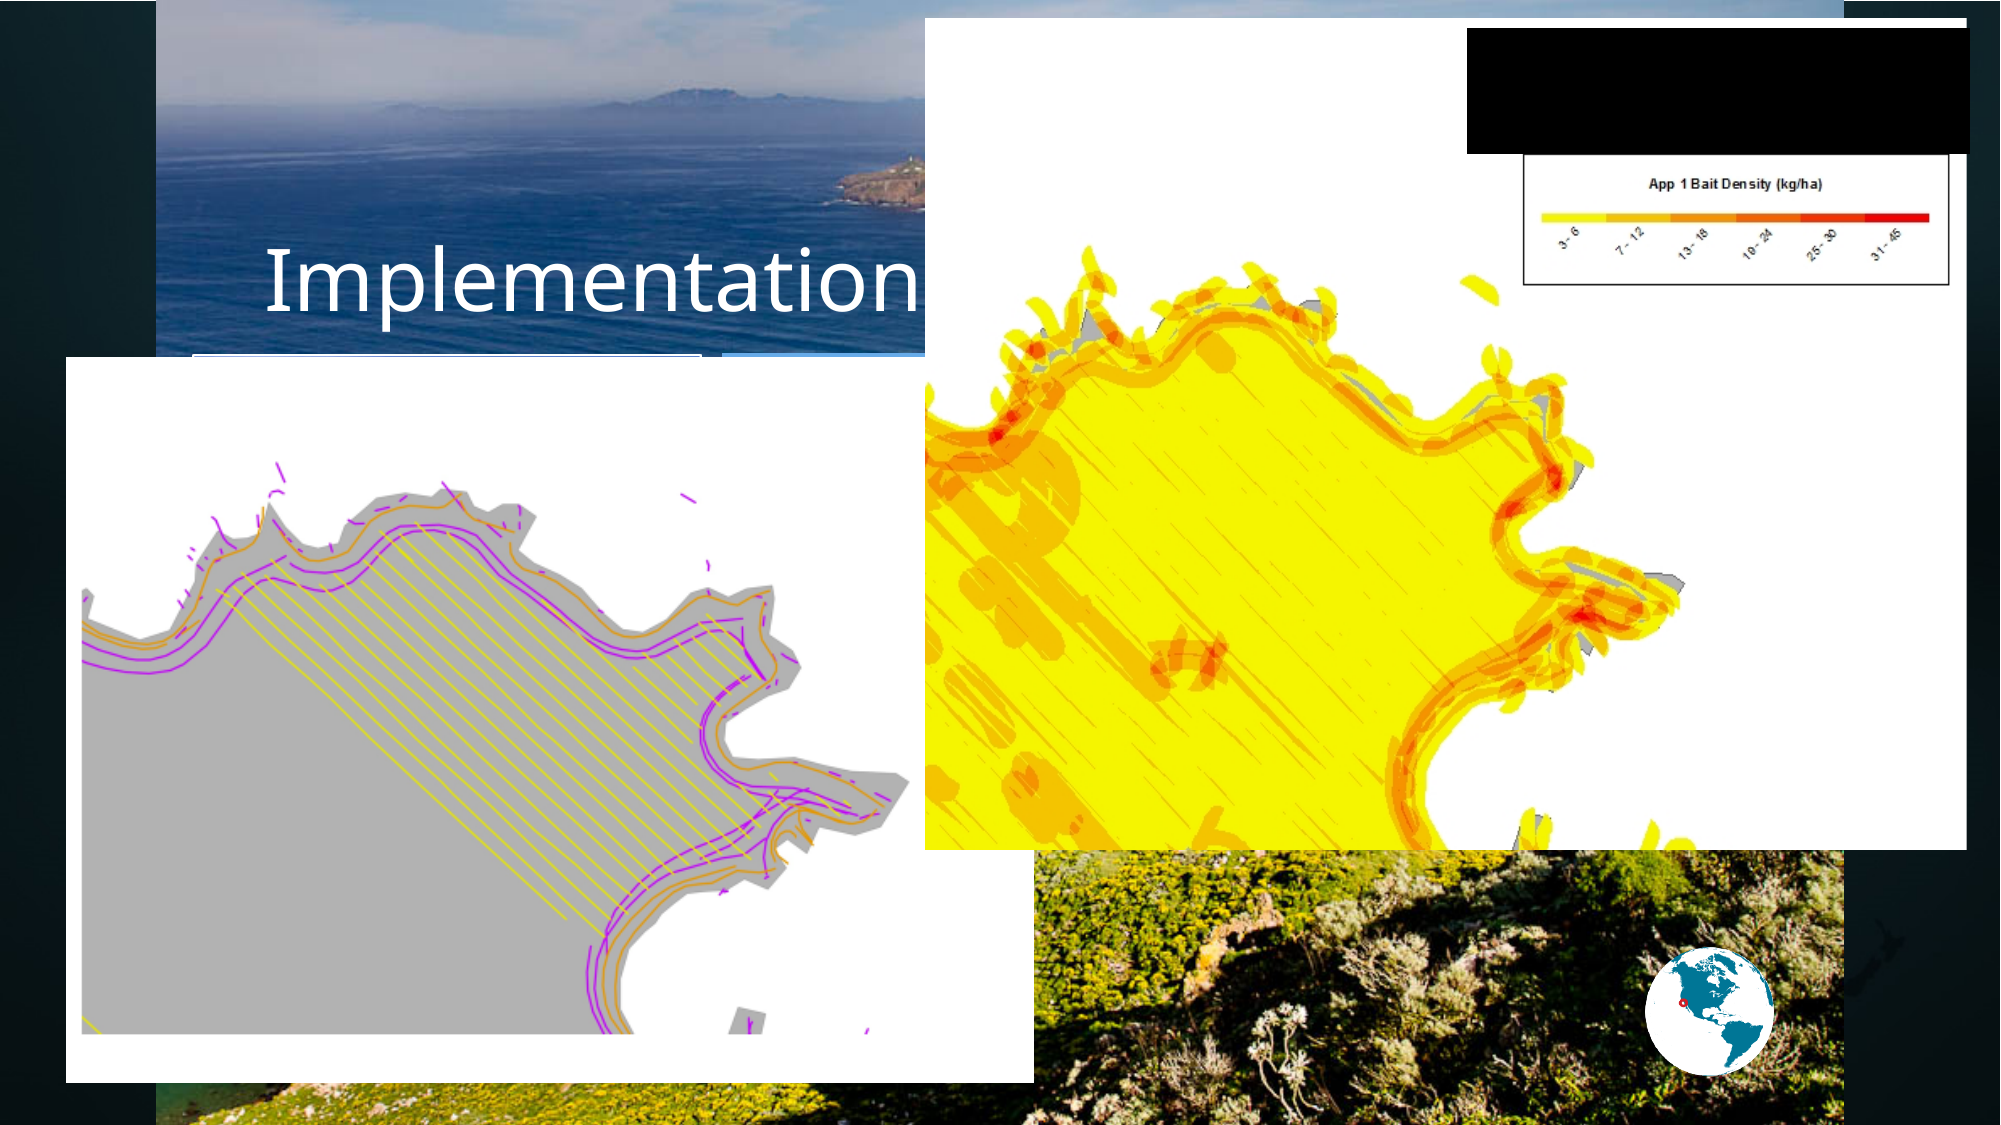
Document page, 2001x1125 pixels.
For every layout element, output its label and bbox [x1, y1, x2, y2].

text_box [925, 18, 1970, 850]
picture [0, 0, 2000, 1125]
